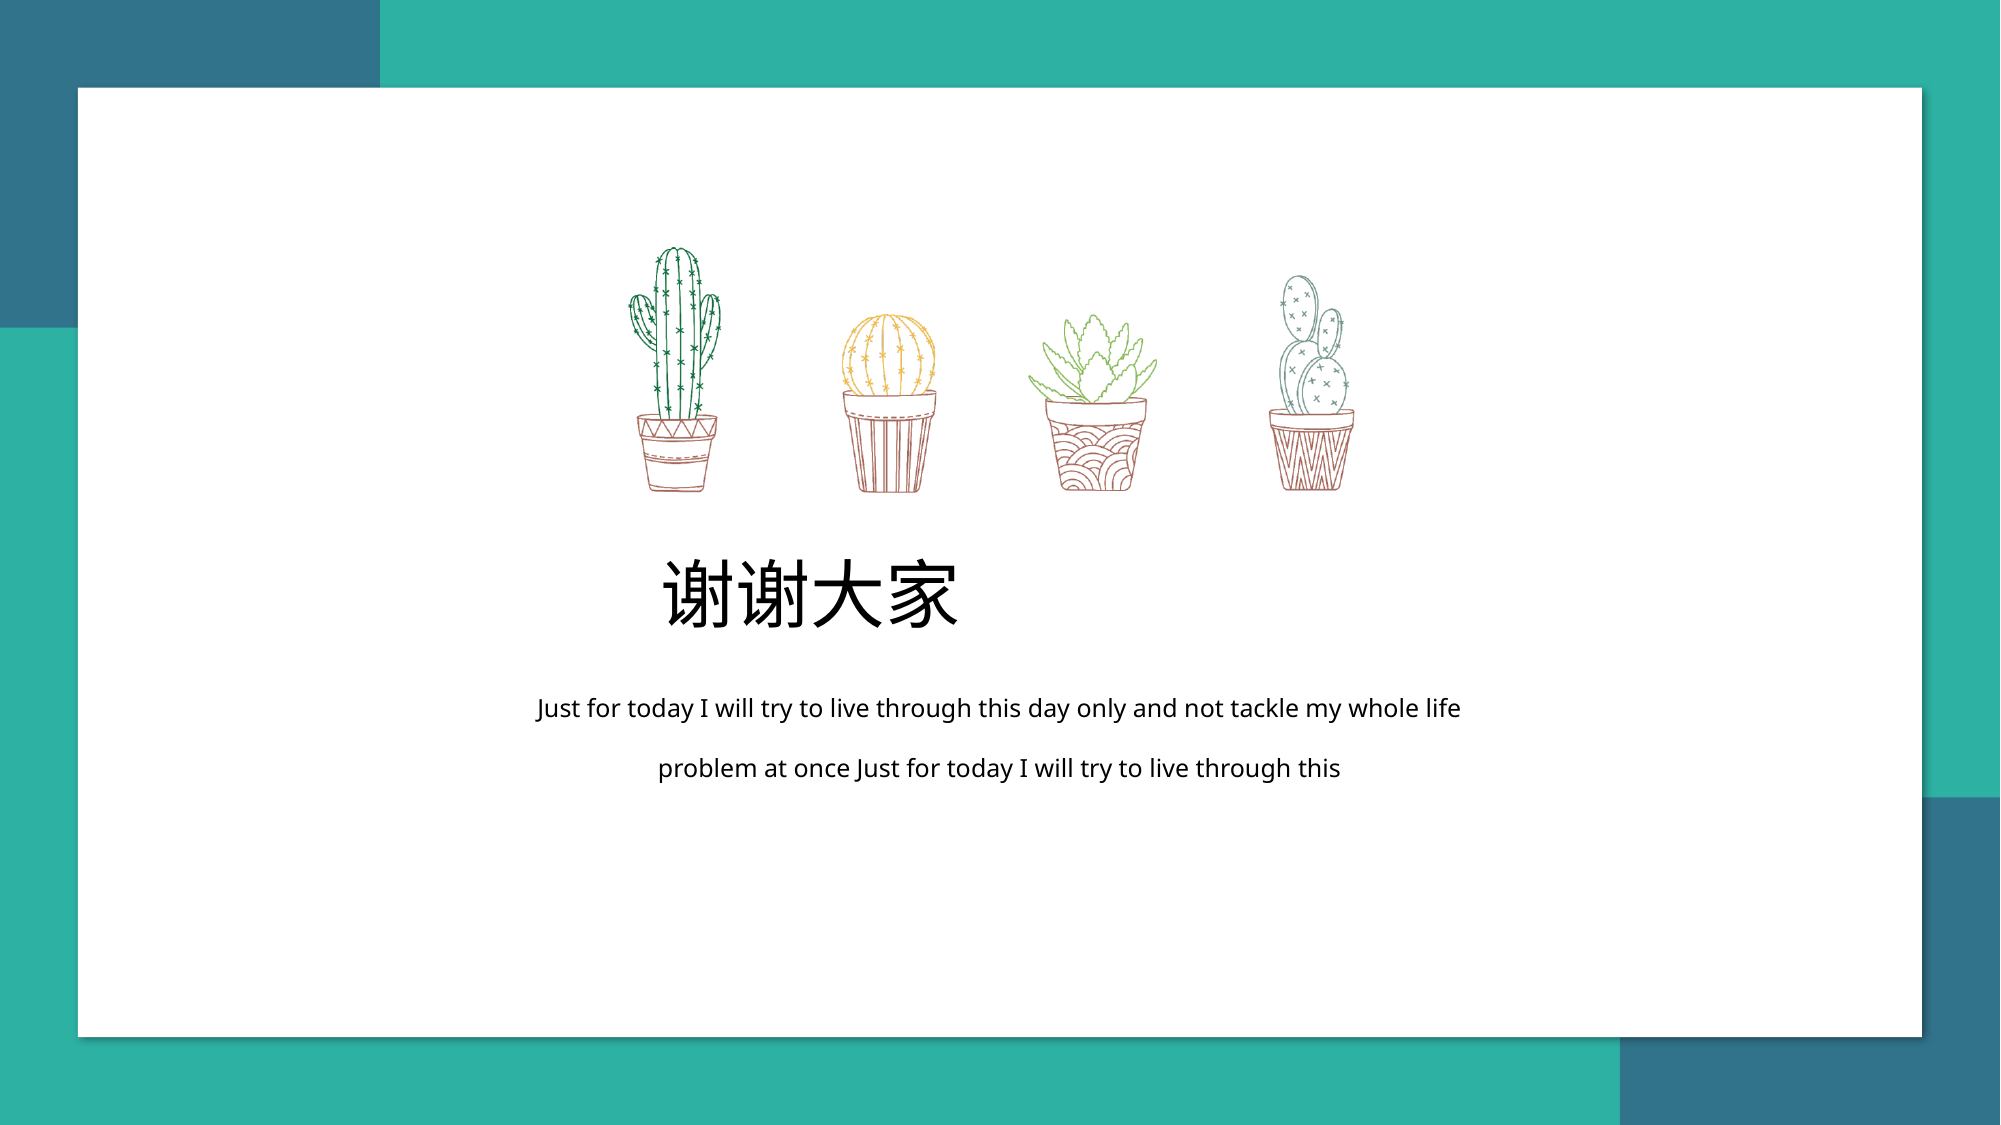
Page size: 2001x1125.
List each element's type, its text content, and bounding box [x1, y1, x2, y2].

text_box 谢谢大家 [645, 539, 1355, 645]
text_box Just for today I will try to live through this day only and not tackle my whole life problem at once Just for today I will try to live through this [500, 655, 1500, 790]
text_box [609, 231, 1356, 496]
